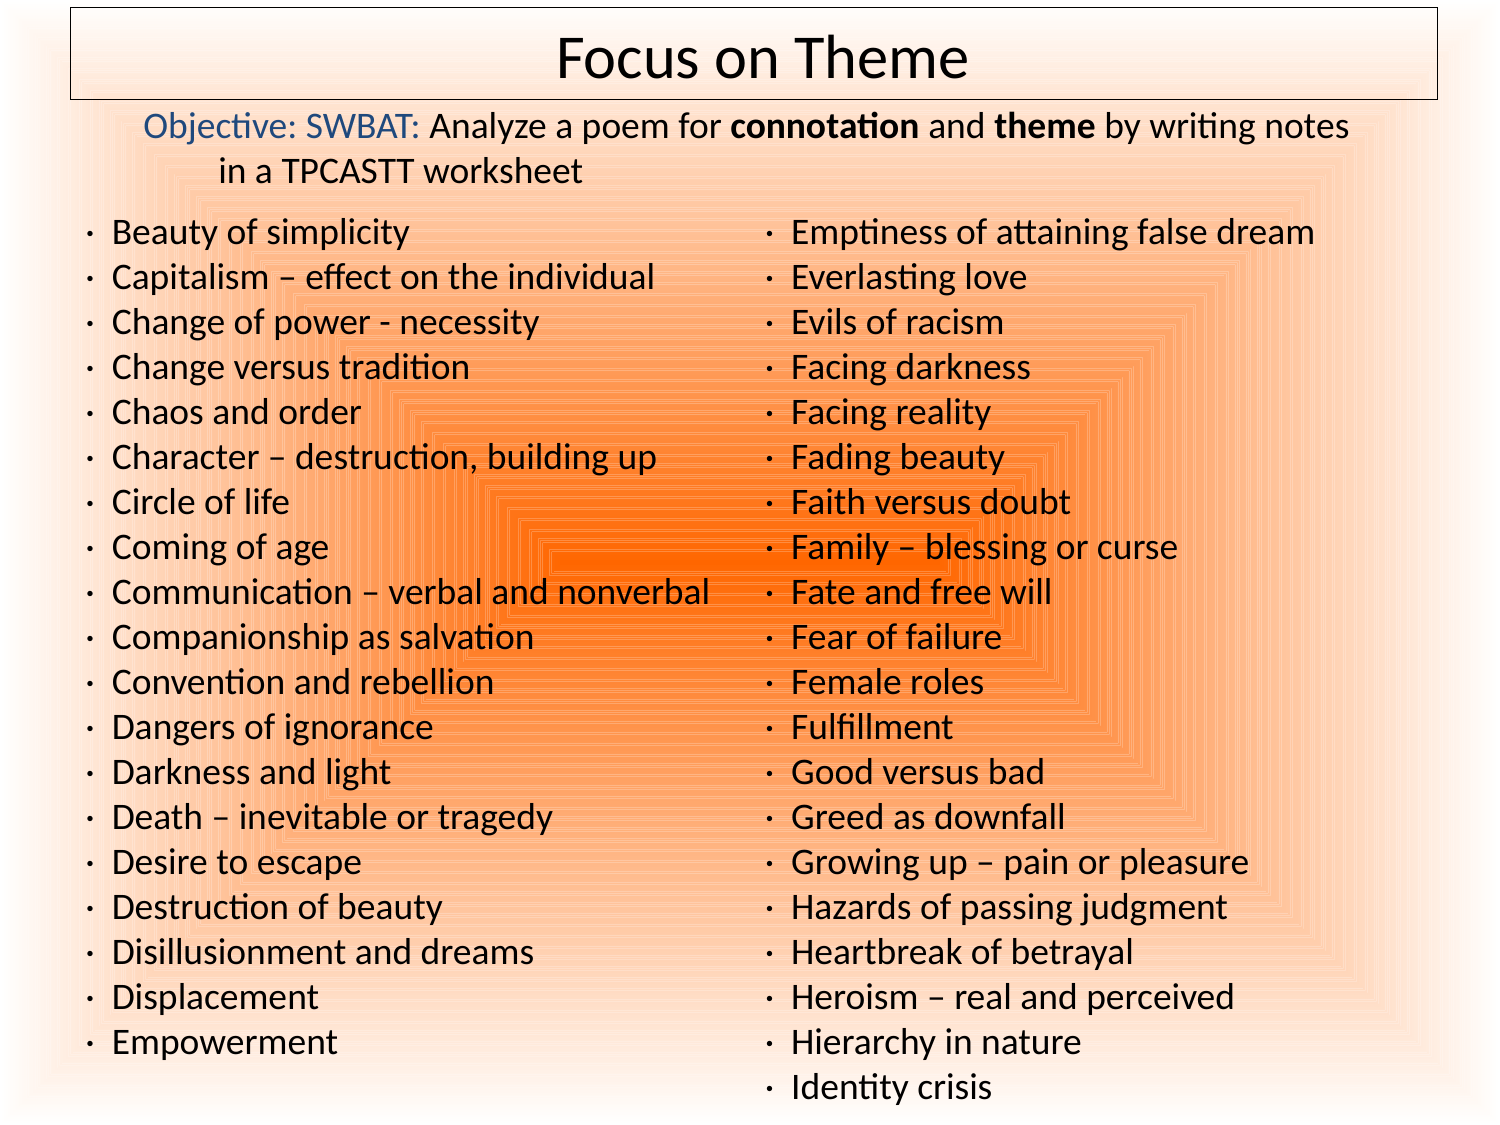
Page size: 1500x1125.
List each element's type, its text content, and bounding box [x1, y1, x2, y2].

title Focus on Theme [70, 7, 1438, 100]
text_box Objective: SWBAT: Analyze a poem for connotation and theme by writing notes in a TPCASTT worksheet [24, 93, 1367, 199]
text_box · Emptiness of attaining false dream · Everlasting love · Evils of racism · Facing darkness · Facing reality · Fading beauty · Faith versus doubt · Family – blessing or curse · Fate and free will · Fear of failure · Female roles · Fulfillment · Good versus bad · Greed as downfall · Growing up – pain or pleasure · Hazards of passing judgment · Heartbreak of betrayal · Heroism – real and perceived · Hierarchy in nature · Identity crisis [749, 199, 1500, 1115]
text_box · Beauty of simplicity · Capitalism – effect on the individual · Change of power - necessity · Change versus tradition · Chaos and order · Character – destruction, building up · Circle of life · Coming of age · Communication – verbal and nonverbal · Companionship as salvation · Convention and rebellion · Dangers of ignorance · Darkness and light · Death – inevitable or tragedy · Desire to escape · Destruction of beauty · Disillusionment and dreams · Displacement · Empowerment [70, 199, 749, 1070]
